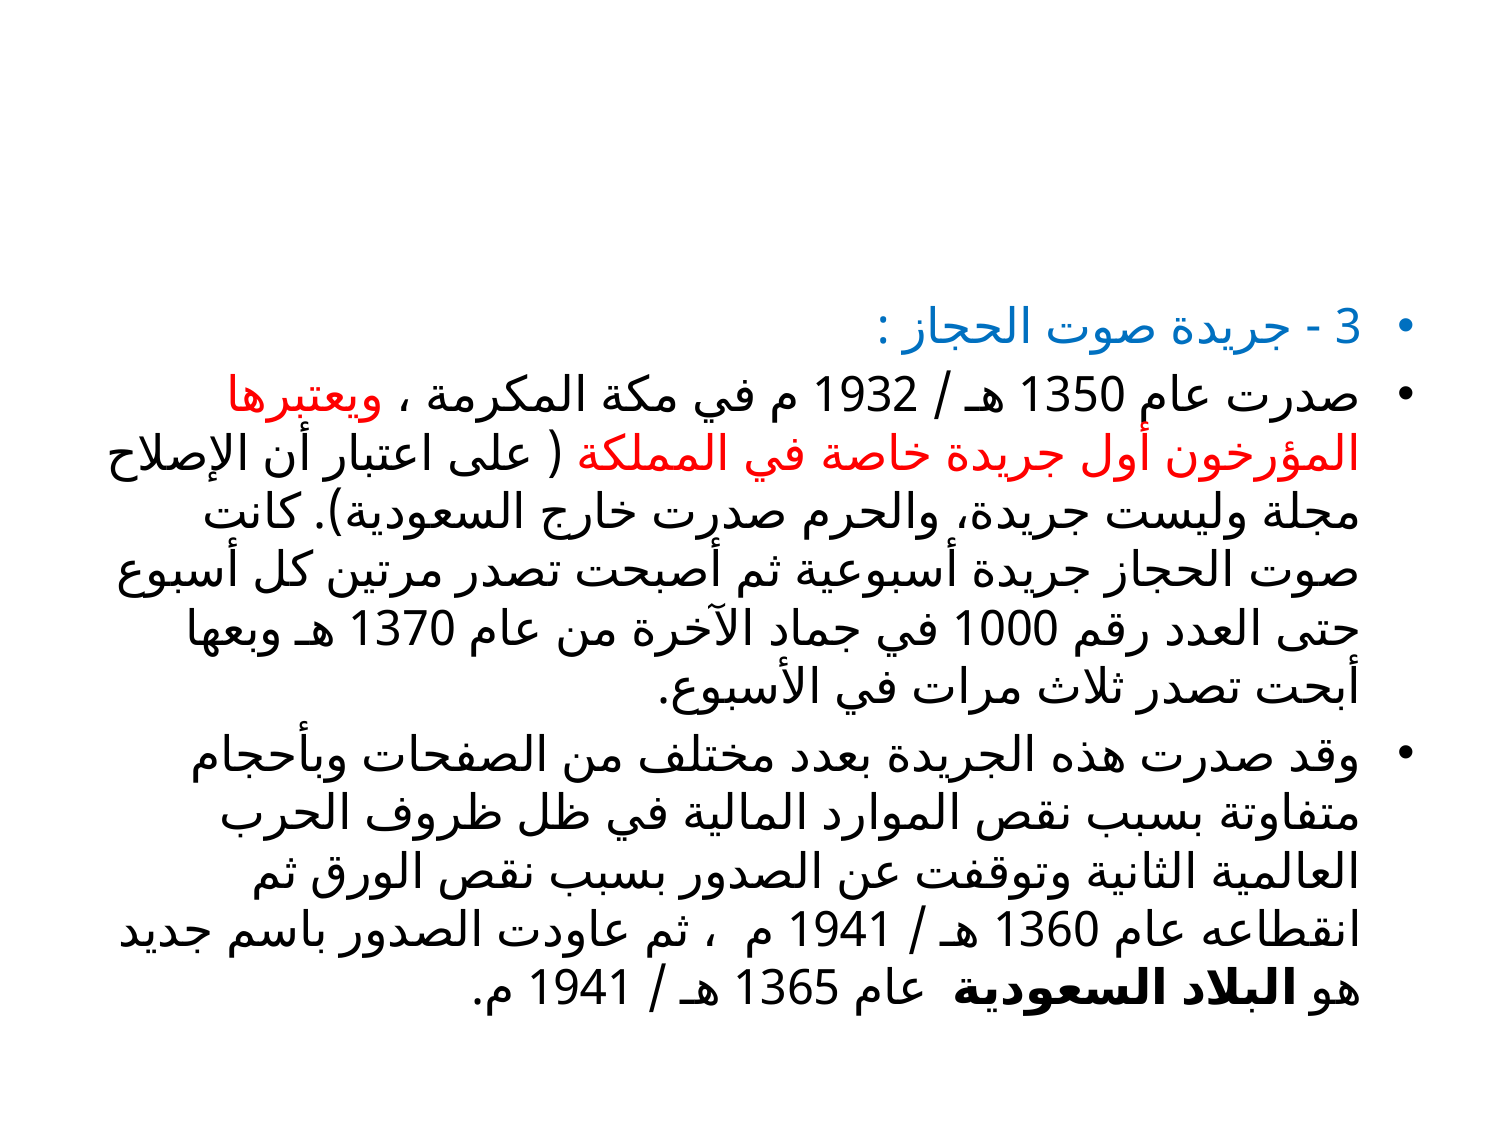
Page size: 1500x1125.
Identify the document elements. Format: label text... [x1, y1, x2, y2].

list 3 - جريدة صوت الحجاز : صدرت عام 1350 هـ / 1932 م في مكة المكرمة ، ويعتبرها المؤرخون أول جريدة خاصة في المملكة ( على اعتبار أن الإصلاح مجلة وليست جريدة، والحرم صدرت خارج السعودية). كانت صوت الحجاز جريدة أسبوعية ثم أصبحت تصدر مرتين كل أسبوع حتى العدد رقم 1000 في جماد الآخرة من عام 1370 هـ وبعها أبحت تصدر ثلاث مرات في الأسبوع. وقد صدرت هذه الجريدة بعدد مختلف من الصفحات وبأحجام متفاوتة بسبب نقص الموارد المالية في ظل ظروف الحرب العالمية الثانية وتوقفت عن الصدور بسبب نقص الورق ثم انقطاعه عام 1360 هـ / 1941 م ، ثم عاودت الصدور باسم جديد هو البلاد السعودية عام 1365 هـ / 1941 م. [75, 287, 1425, 1025]
